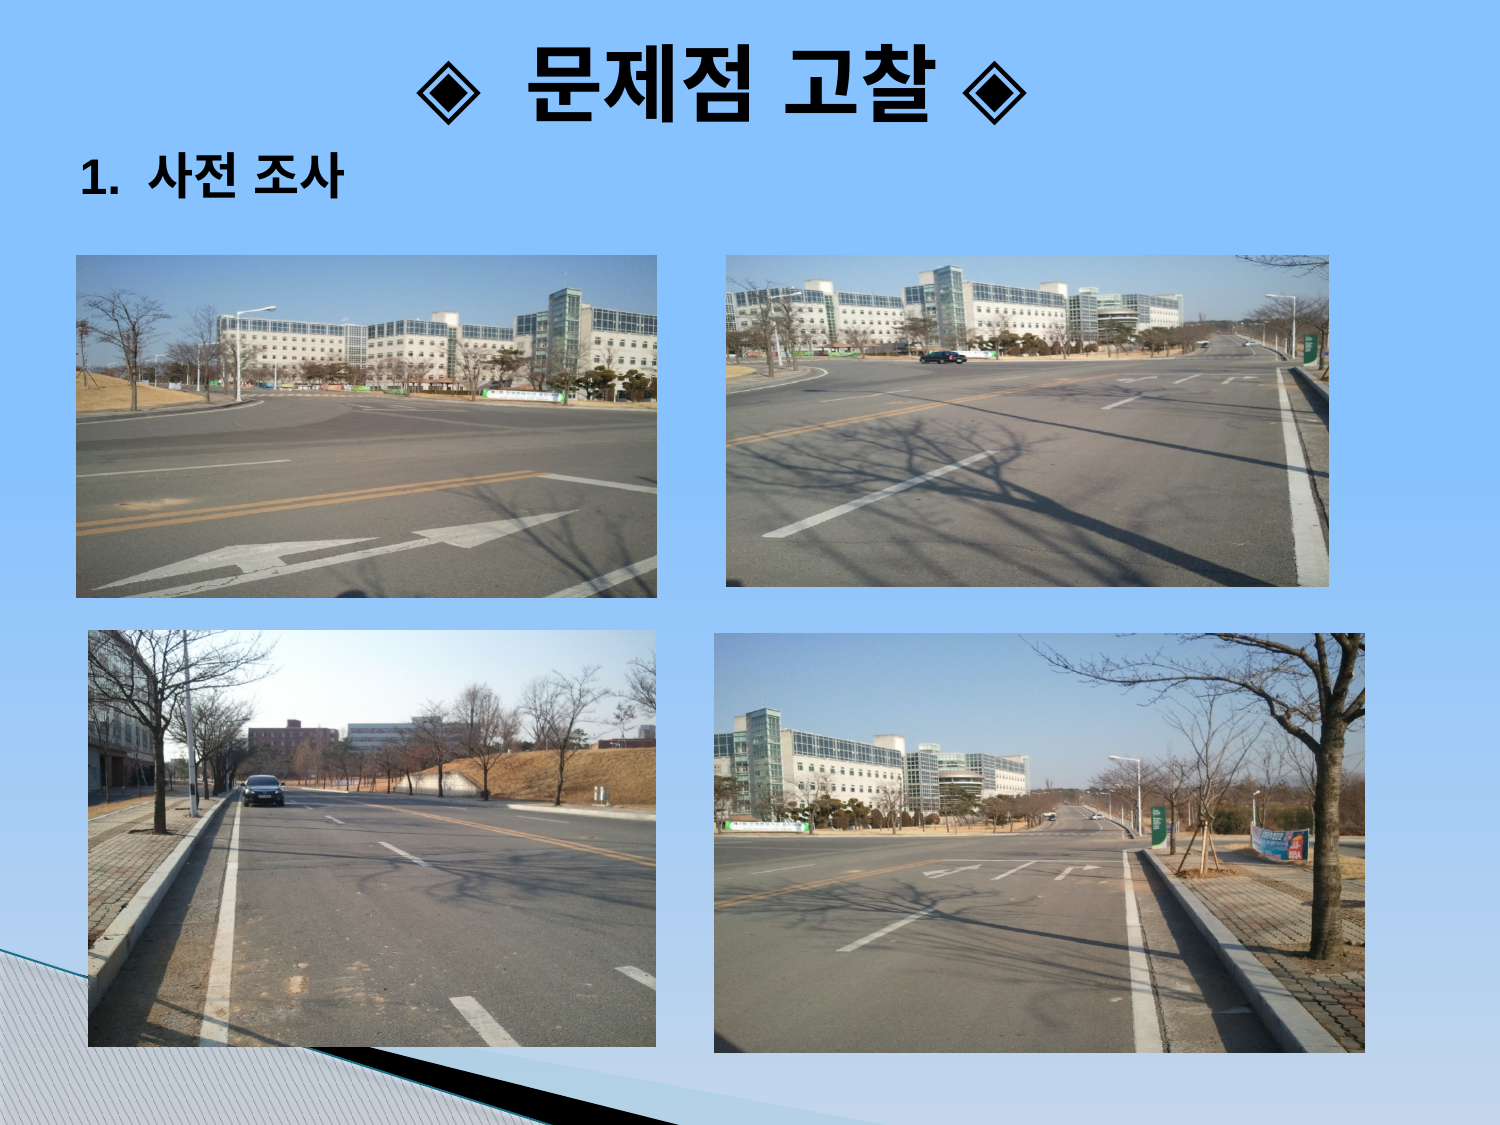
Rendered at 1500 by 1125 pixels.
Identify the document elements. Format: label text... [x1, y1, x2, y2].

picture [88, 630, 656, 1048]
picture [714, 633, 1365, 1053]
picture [726, 255, 1330, 587]
picture [76, 255, 657, 599]
title ◈ 문제점 고찰 ◈ [46, 23, 1397, 141]
text_box 1. 사전 조사 [64, 137, 408, 212]
